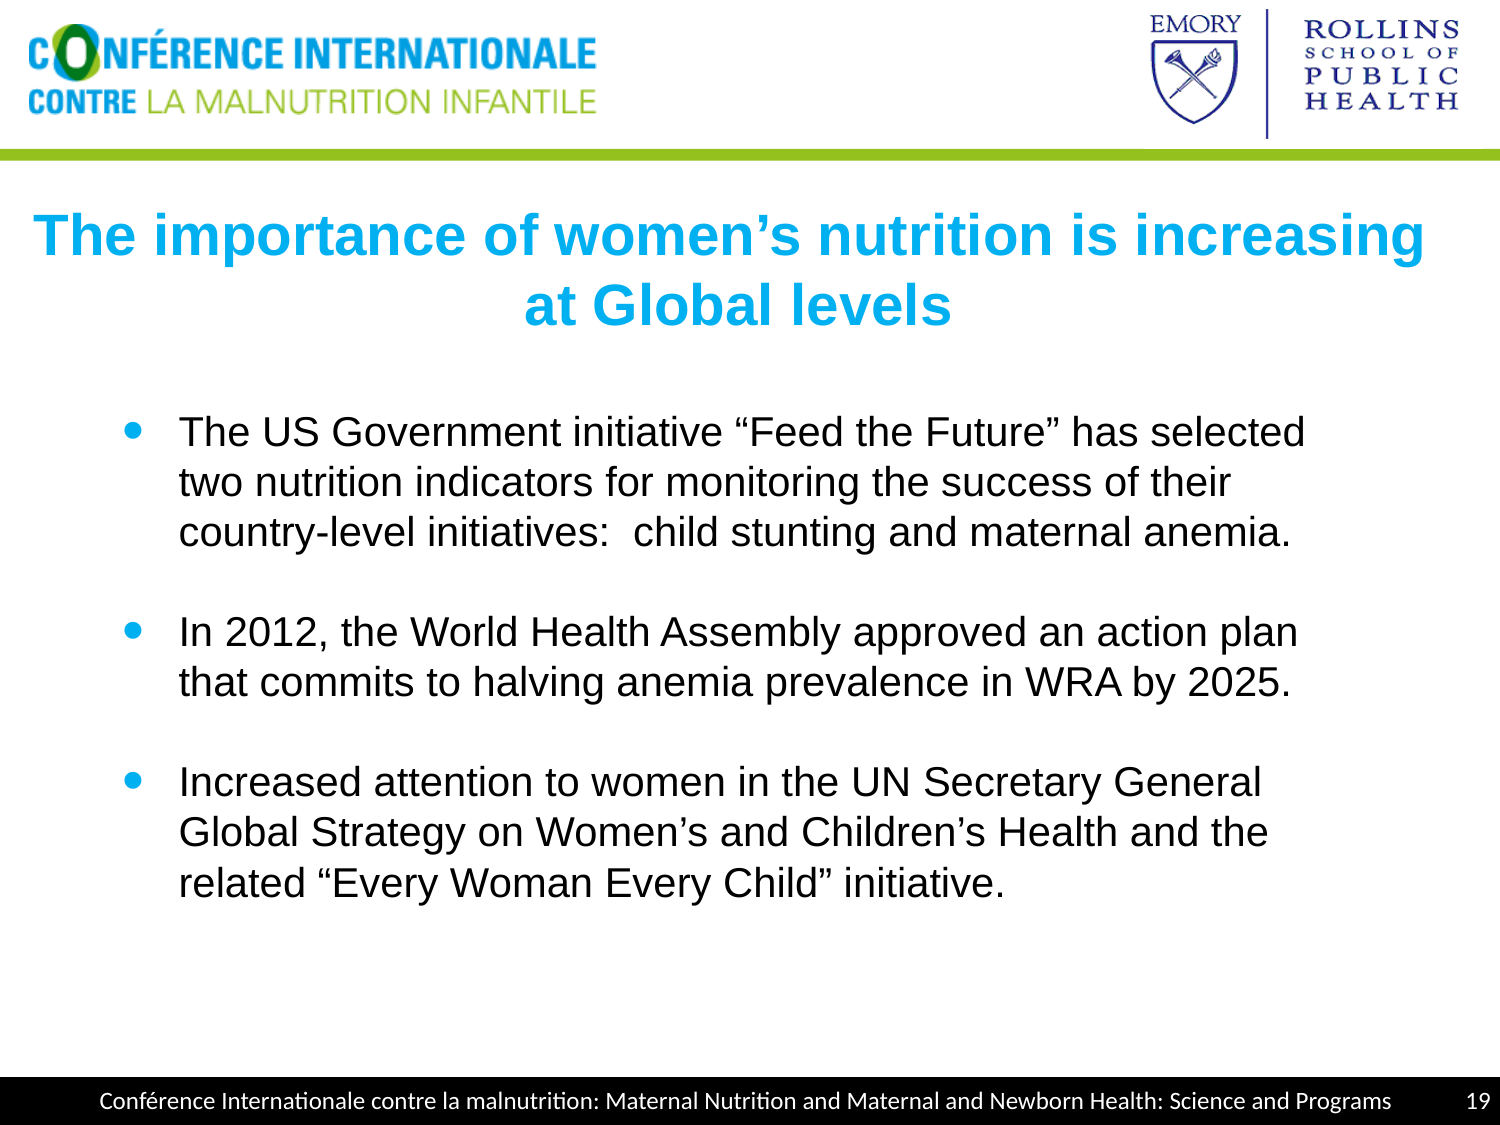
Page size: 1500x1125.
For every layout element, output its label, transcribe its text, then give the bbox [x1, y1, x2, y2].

picture [29, 24, 597, 115]
text_box The US Government initiative “Feed the Future” has selected two nutrition indicators for monitoring the success of their country-level initiatives: child stunting and maternal anemia. In 2012, the World Health Assembly approved an action plan that commits to halving anemia prevalence in WRA by 2025. Increased attention to women in the UN Secretary General Global Strategy on Women’s and Children’s Health and the related “Every Woman Every Child” initiative. [88, 397, 1364, 971]
text_box The importance of women’s nutrition is increasing at Global levels [0, 189, 1489, 345]
text_box [0, 147, 1500, 163]
footer Conférence Internationale contre la malnutrition: Maternal Nutrition and Maternal and Newborn Health: Science and Programs [0, 1069, 1500, 1125]
picture [1144, 0, 1483, 150]
